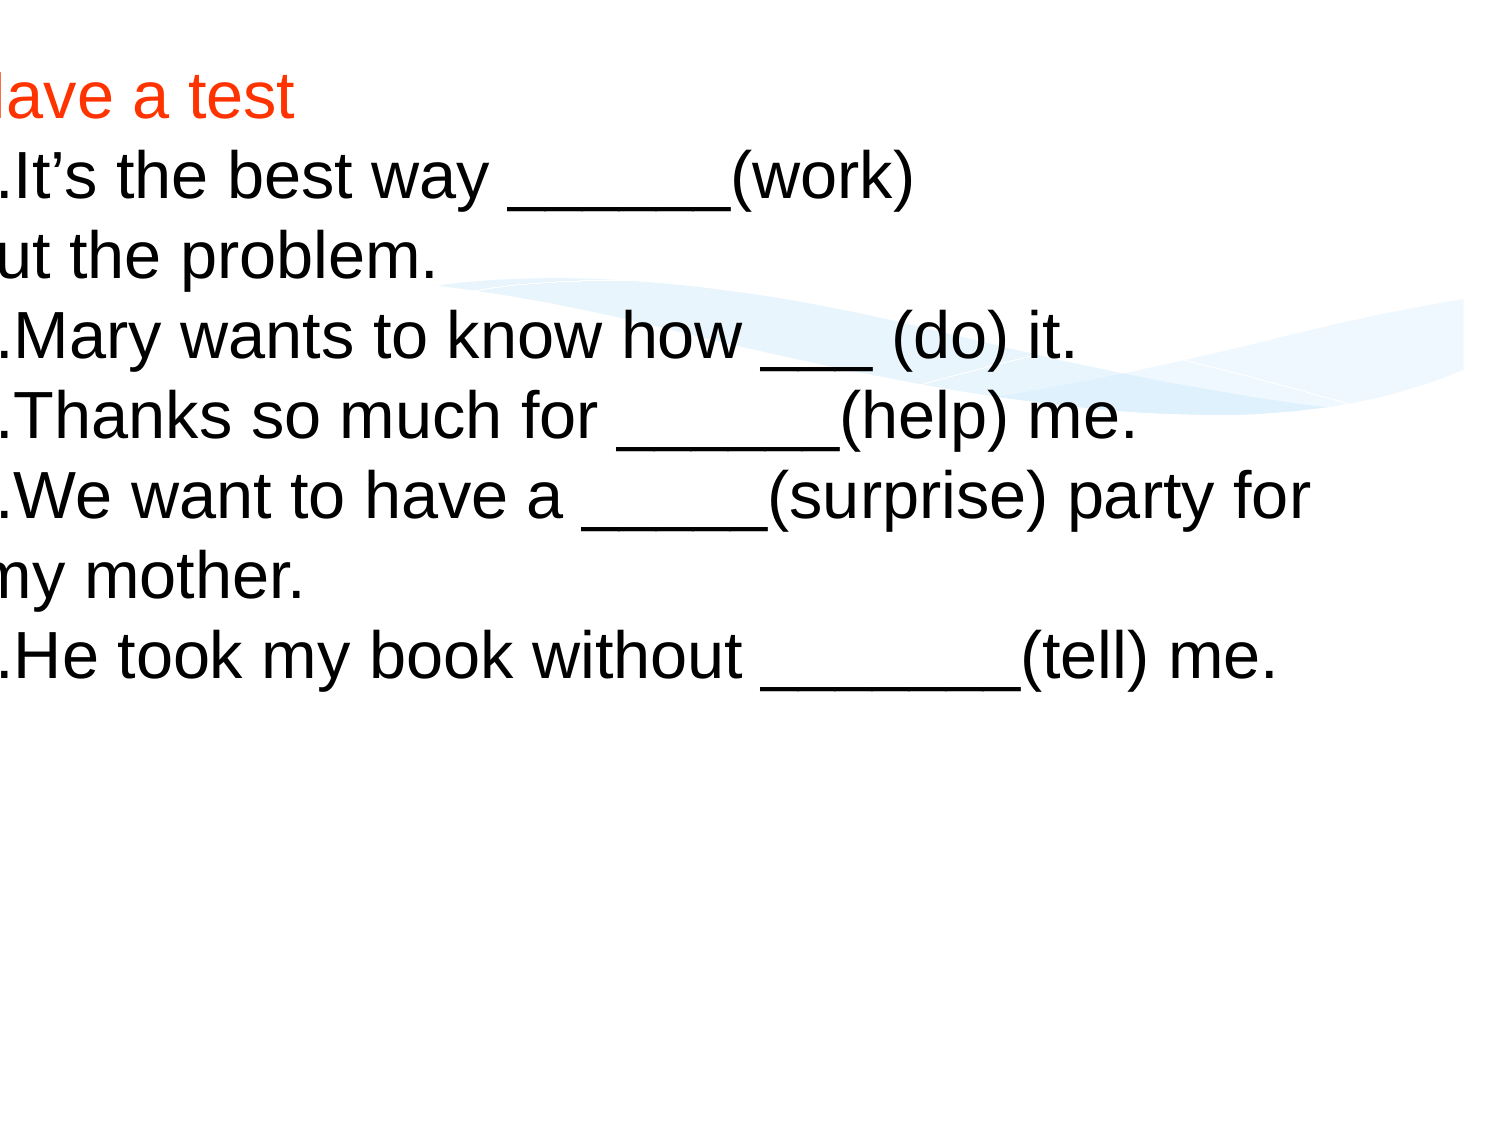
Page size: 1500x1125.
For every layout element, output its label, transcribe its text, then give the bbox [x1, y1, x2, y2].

text_box Have a test 1.It’s the best way ______(work) out the problem. 2.Mary wants to know how ___ (do) it. 3.Thanks so much for ______(help) me. 4.We want to have a _____(surprise) party for my mother. 5.He took my book without _______(tell) me. [0, 0, 1441, 700]
